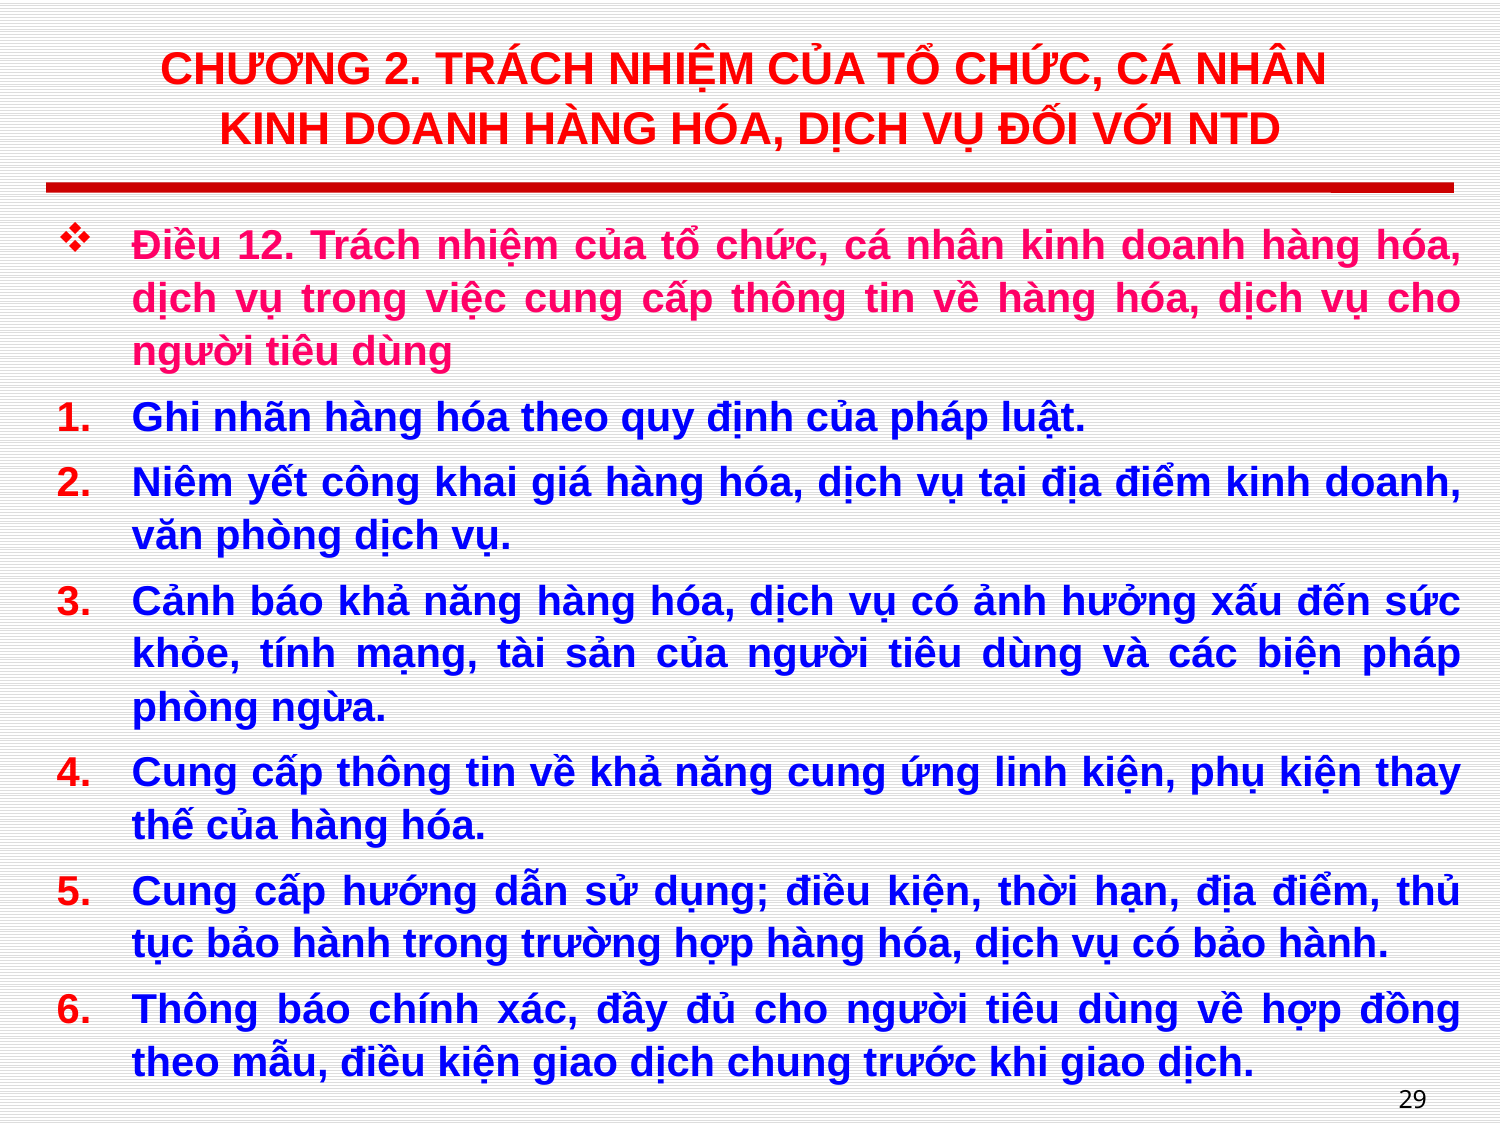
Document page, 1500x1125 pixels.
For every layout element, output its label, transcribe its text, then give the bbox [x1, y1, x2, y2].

text_box Điều 12. Trách nhiệm của tổ chức, cá nhân kinh doanh hàng hóa, dịch vụ trong việc cung cấp thông tin về hàng hóa, dịch vụ cho người tiêu dùng Ghi nhãn hàng hóa theo quy định của pháp luật. Niêm yết công khai giá hàng hóa, dịch vụ tại địa điểm kinh doanh, văn phòng dịch vụ. Cảnh báo khả năng hàng hóa, dịch vụ có ảnh hưởng xấu đến sức khỏe, tính mạng, tài sản của người tiêu dùng và các biện pháp phòng ngừa. Cung cấp thông tin về khả năng cung ứng linh kiện, phụ kiện thay thế của hàng hóa. Cung cấp hướng dẫn sử dụng; điều kiện, thời hạn, địa điểm, thủ tục bảo hành trong trường hợp hàng hóa, dịch vụ có bảo hành. Thông báo chính xác, đầy đủ cho người tiêu dùng về hợp đồng theo mẫu, điều kiện giao dịch chung trước khi giao dịch. [23, 199, 1477, 1088]
title CHƯƠNG 2. TRÁCH NHIỆM CỦA TỔ CHỨC, CÁ NHÂN KINH DOANH HÀNG HÓA, DỊCH VỤ ĐỐI VỚI NTD [38, 24, 1463, 163]
